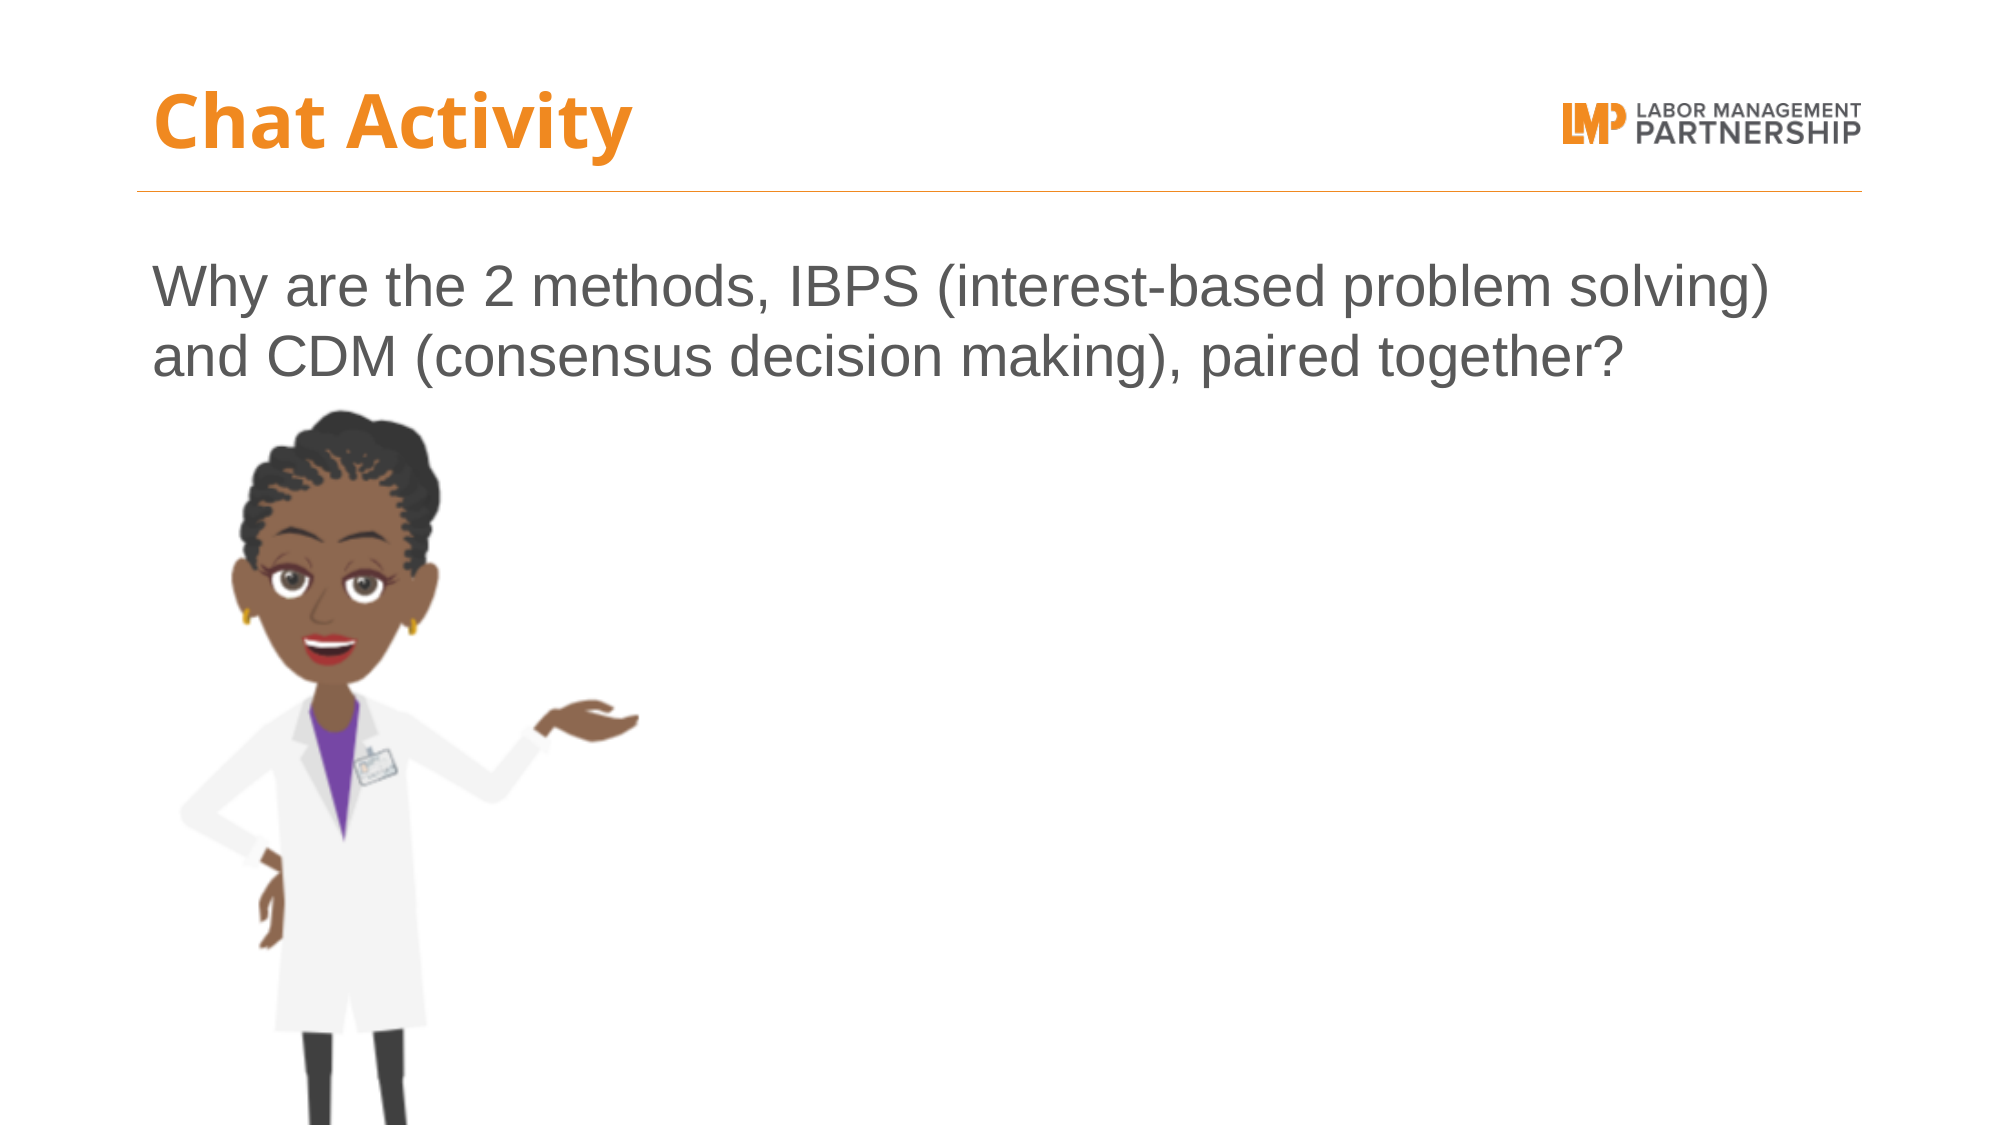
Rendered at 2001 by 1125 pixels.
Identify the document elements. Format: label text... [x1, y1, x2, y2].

picture [1562, 103, 1863, 144]
picture [137, 396, 692, 1125]
title Chat Activity [137, 59, 1529, 188]
list Why are the 2 methods, IBPS (interest-based problem solving) and CDM (consensus decision making), paired together? [137, 240, 1863, 1014]
